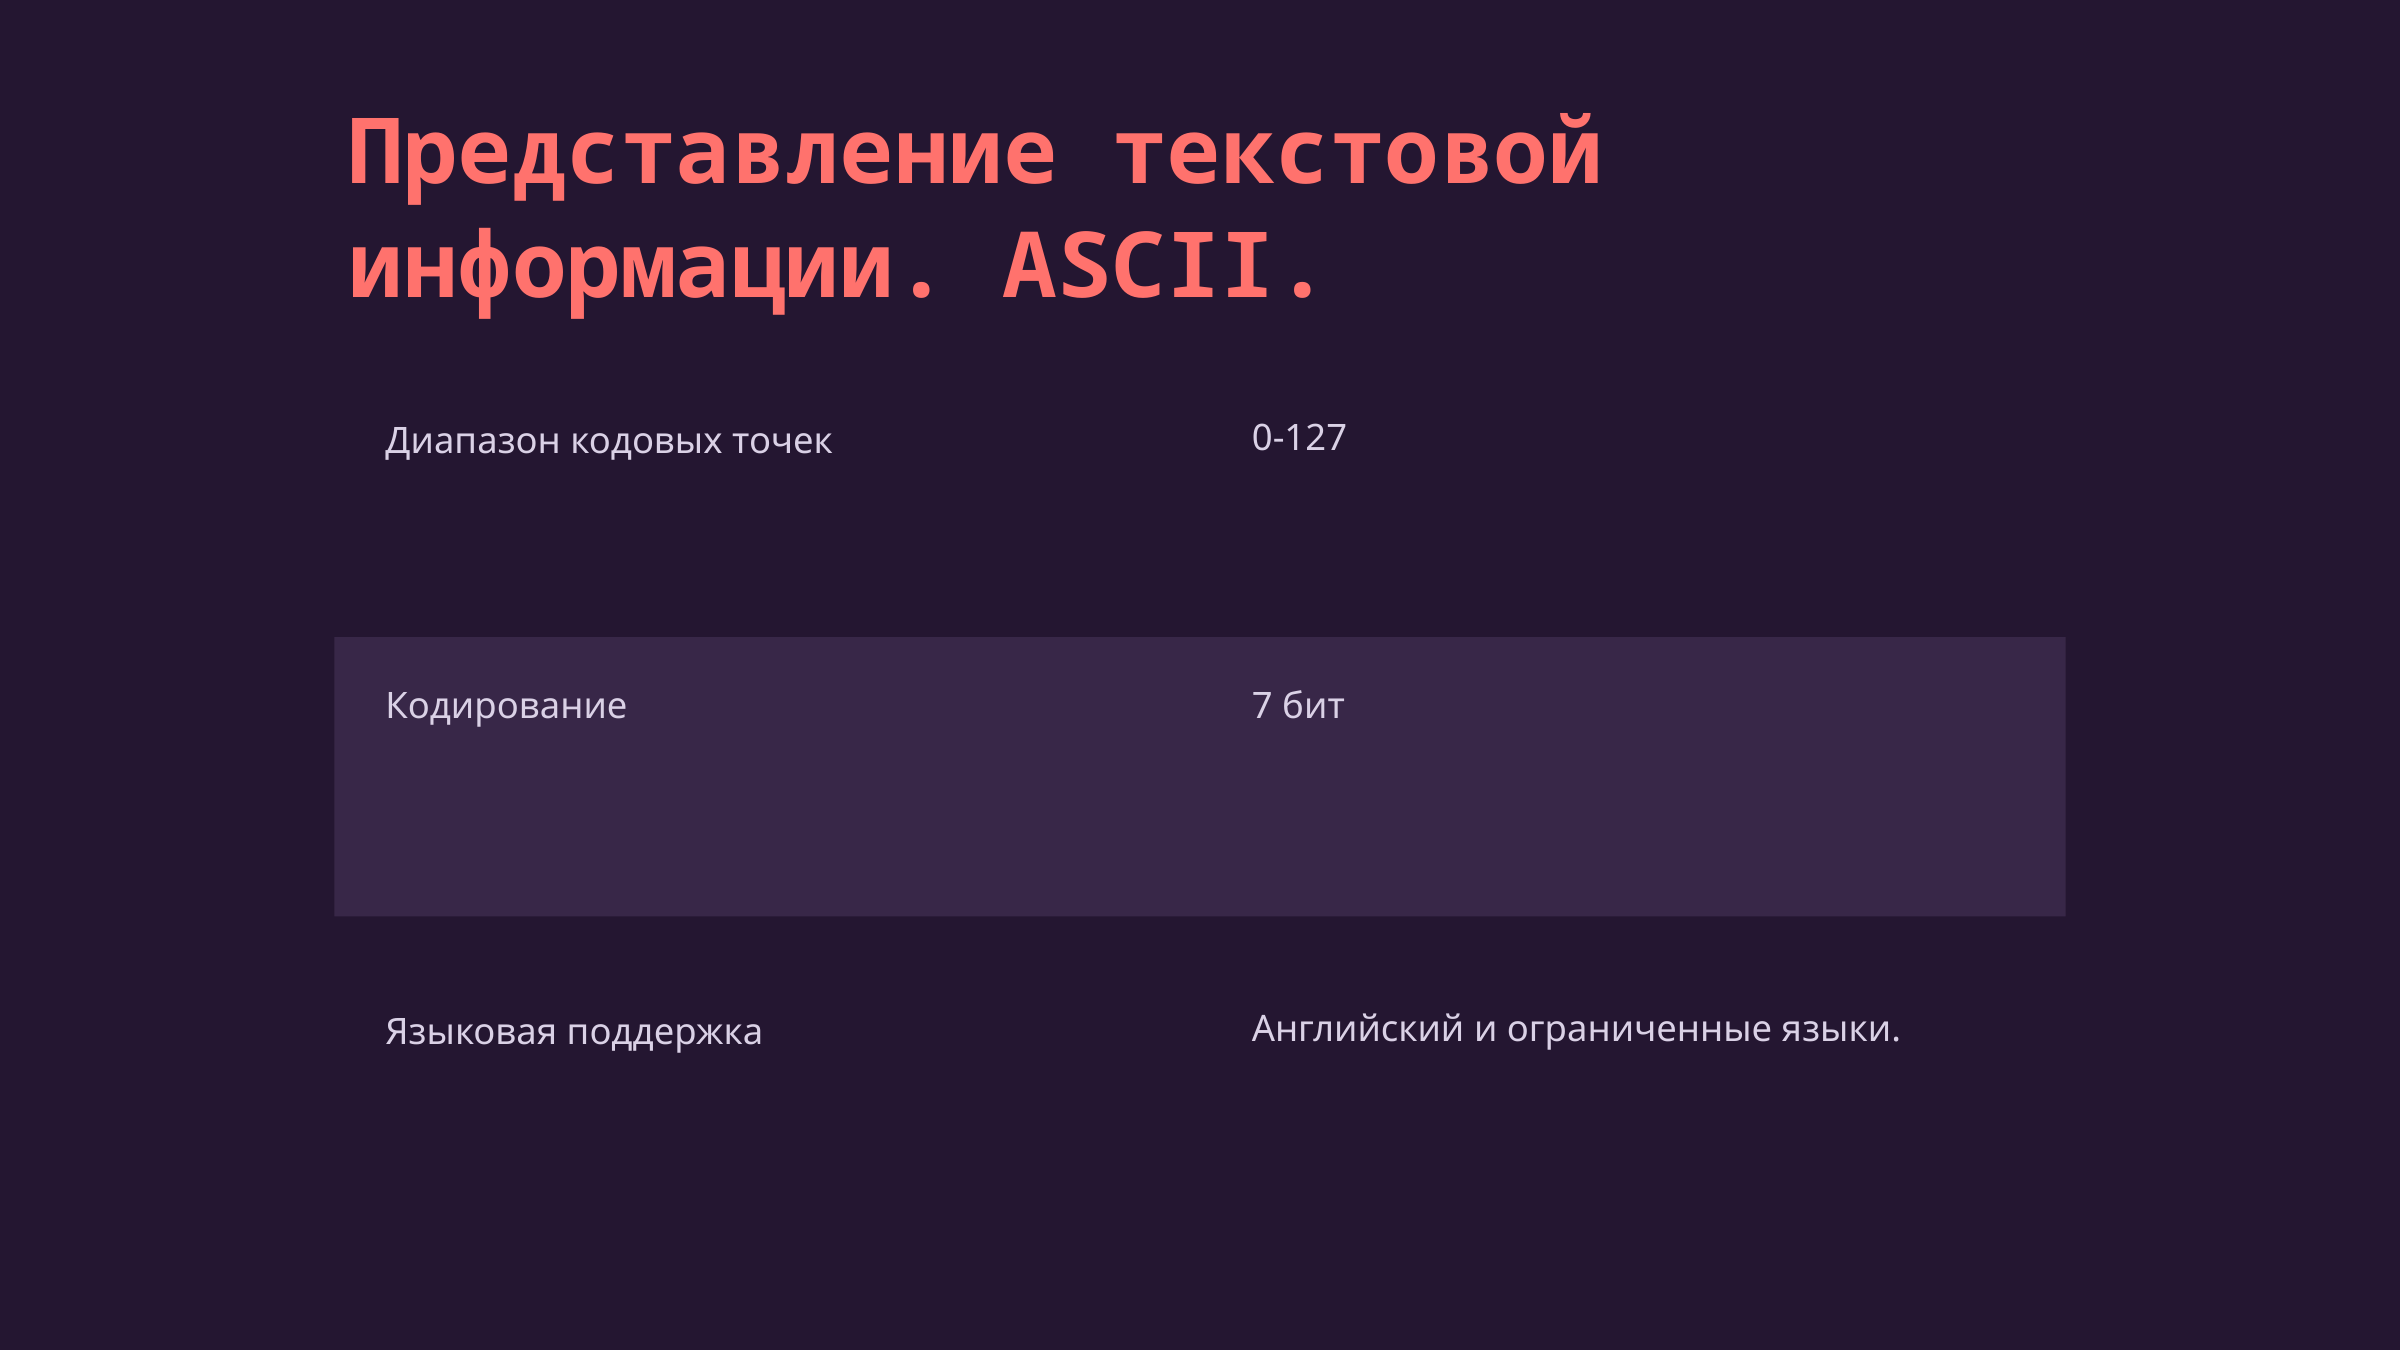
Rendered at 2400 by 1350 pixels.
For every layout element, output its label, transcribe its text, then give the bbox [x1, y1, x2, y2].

text_box Кодирование [370, 660, 1163, 719]
text_box Диапазон кодовых точек [370, 395, 1163, 454]
text_box Языковая поддержка [370, 986, 1163, 1045]
text_box Представление текстовой информации. ASCII. [334, 80, 2066, 309]
text_box Английский и ограниченные языки. [1237, 983, 2030, 1159]
text_box 0-127 [1237, 392, 2030, 568]
text_box [0, 0, 2400, 1350]
text_box [334, 637, 2066, 917]
text_box 7 бит [1237, 660, 2030, 894]
